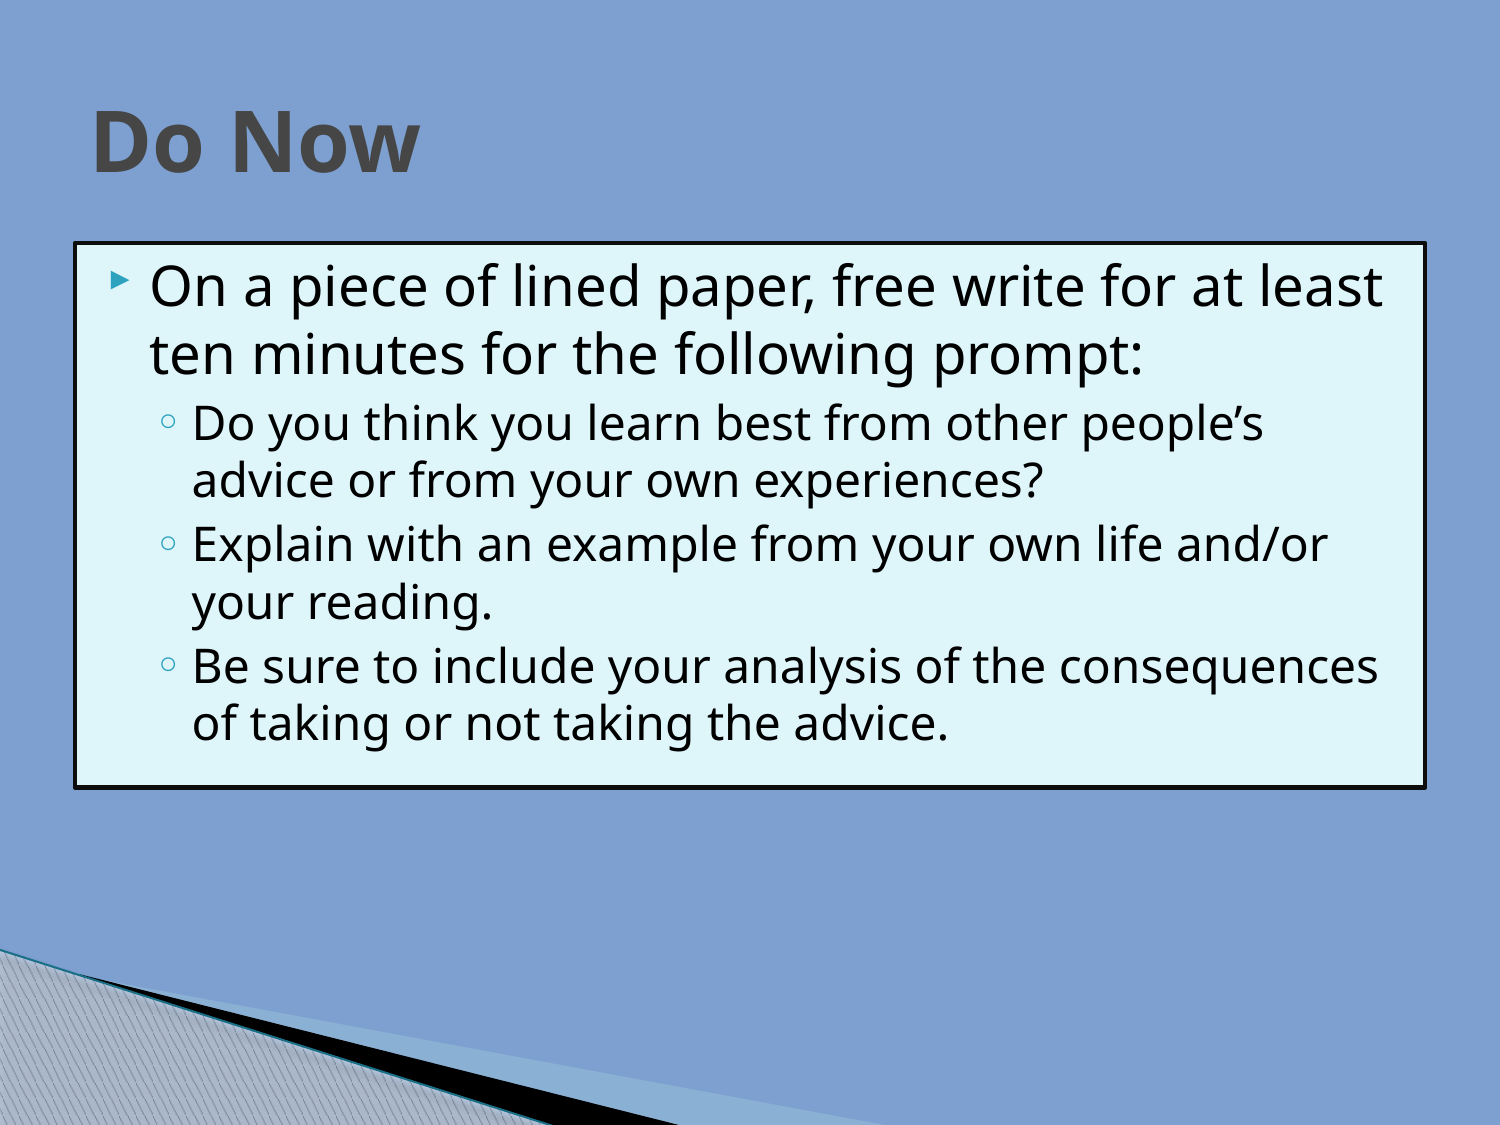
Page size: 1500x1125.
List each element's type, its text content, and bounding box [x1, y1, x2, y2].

title Do Now [75, 45, 1425, 233]
list On a piece of lined paper, free write for at least ten minutes for the following prompt: Do you think you learn best from other people’s advice or from your own experiences? Explain with an example from your own life and/or your reading. Be sure to include your analysis of the consequences of taking or not taking the advice. [75, 243, 1425, 788]
